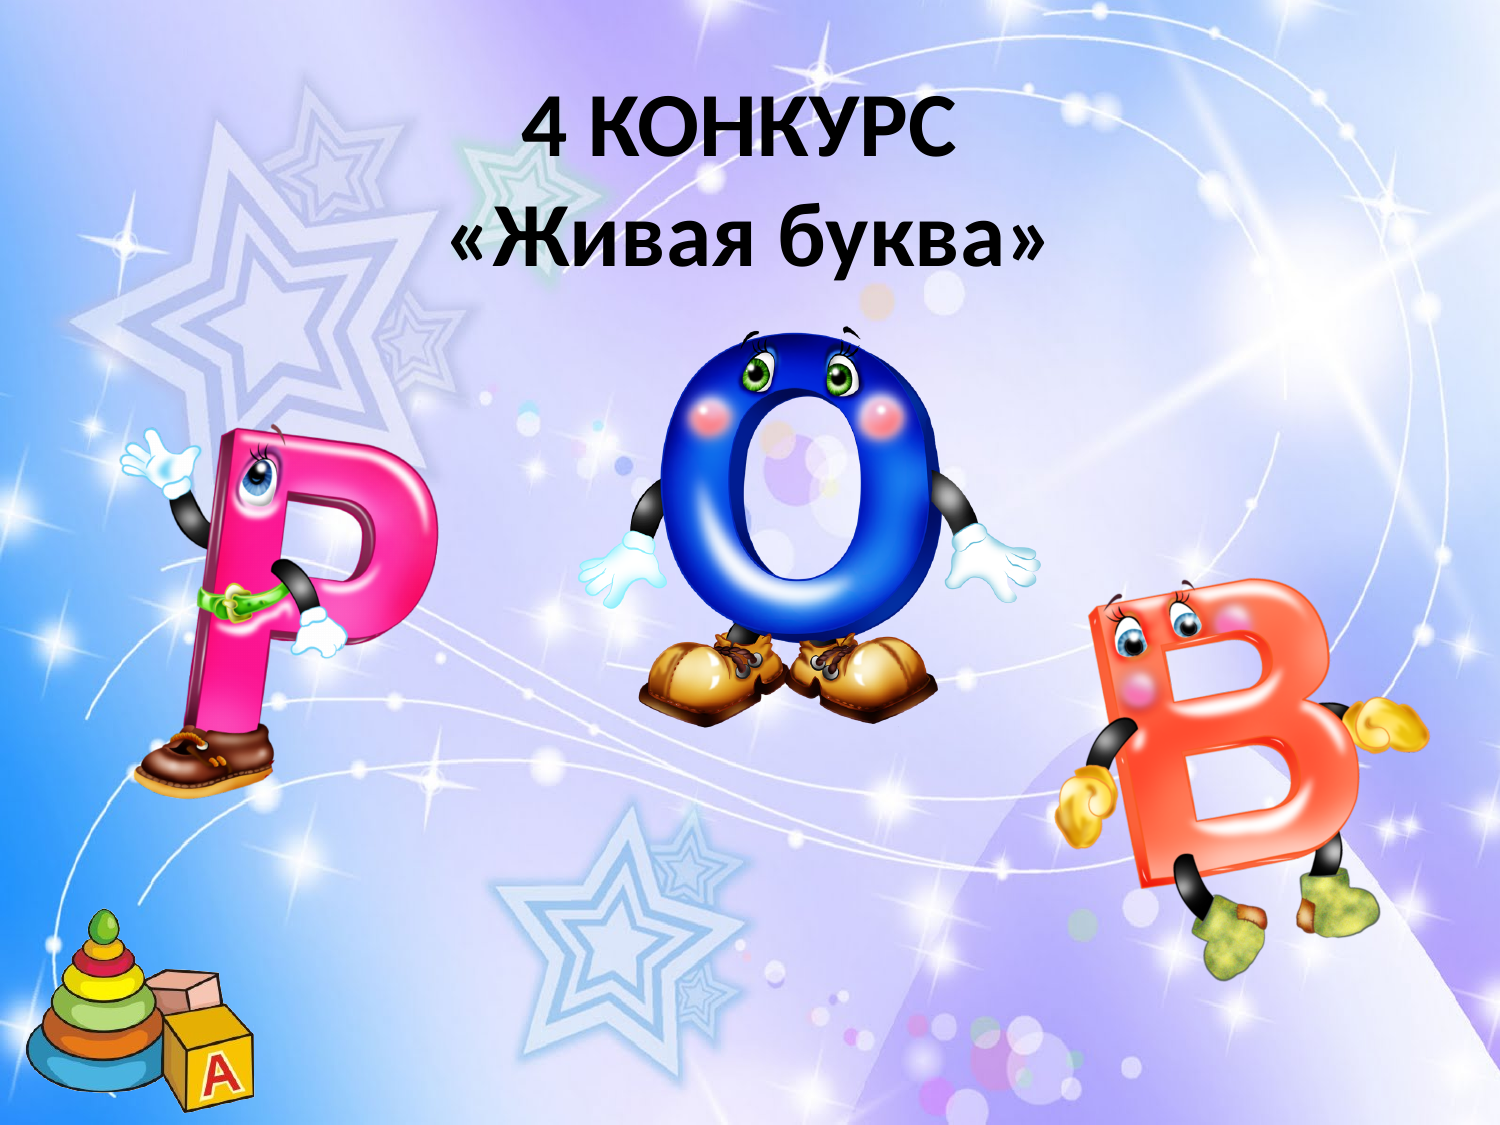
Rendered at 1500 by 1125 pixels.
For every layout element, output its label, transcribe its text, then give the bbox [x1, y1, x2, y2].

title 4 КОНКУРС «Живая буква» [75, 45, 1425, 305]
picture [0, 0, 1500, 1125]
